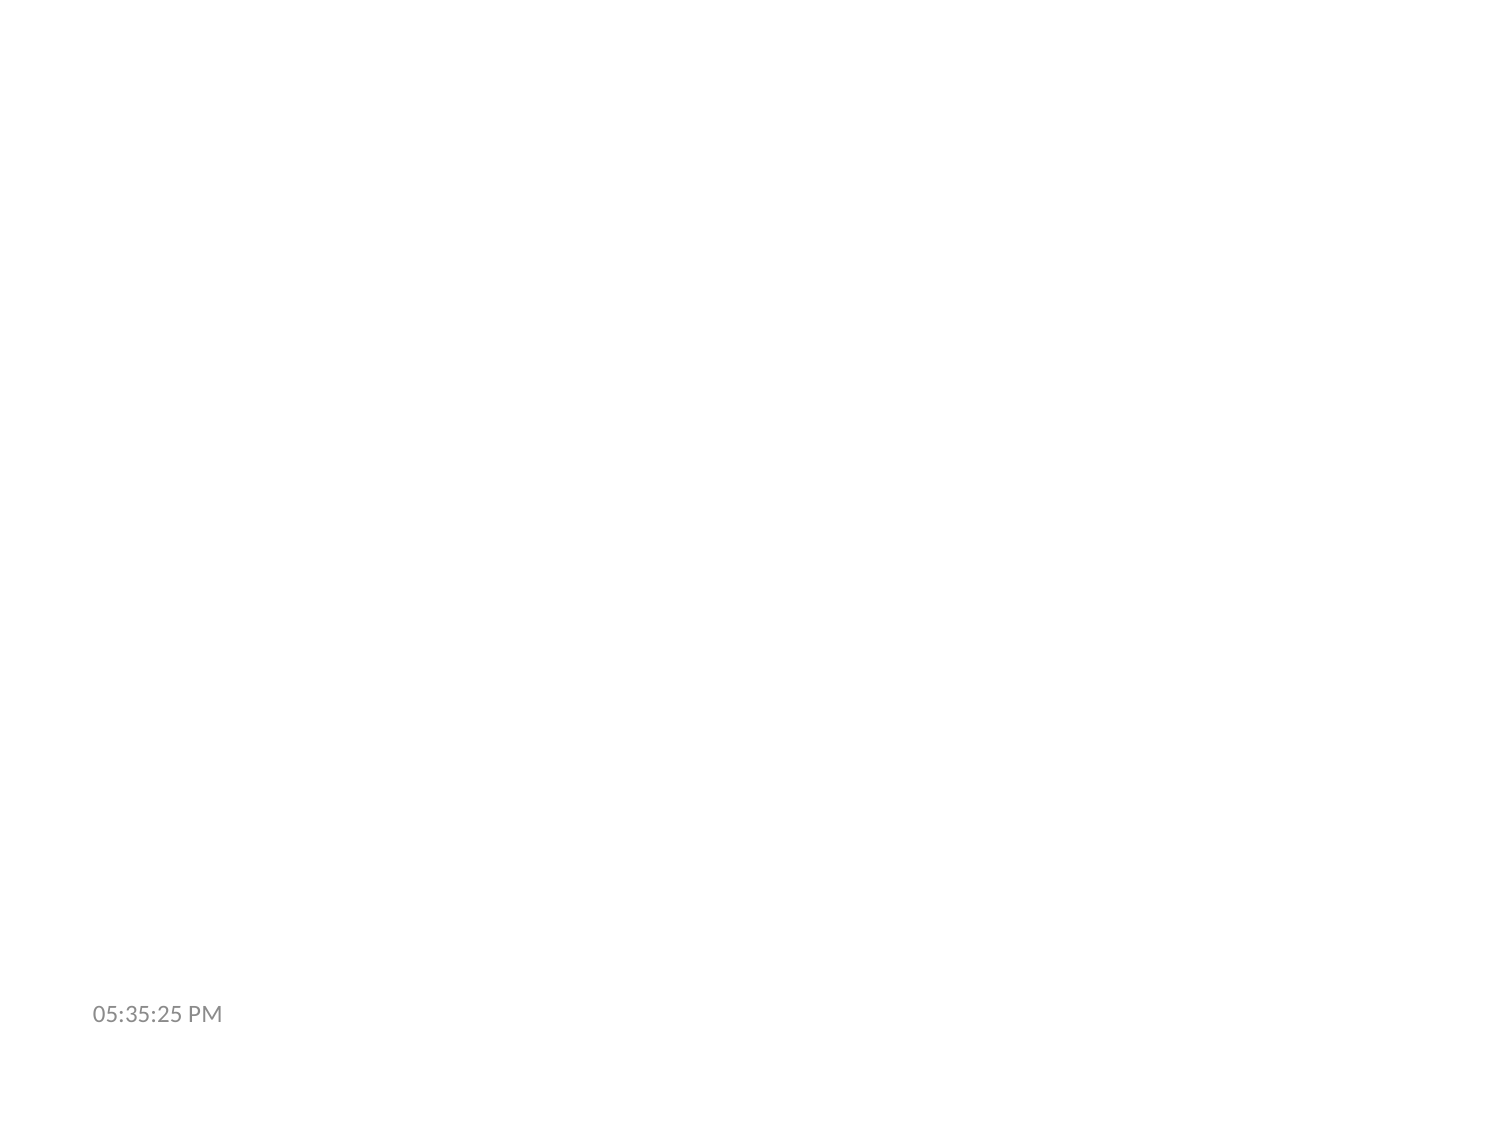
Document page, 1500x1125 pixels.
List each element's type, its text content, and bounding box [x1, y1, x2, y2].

text_box 3:35:09 PM [77, 982, 428, 1043]
